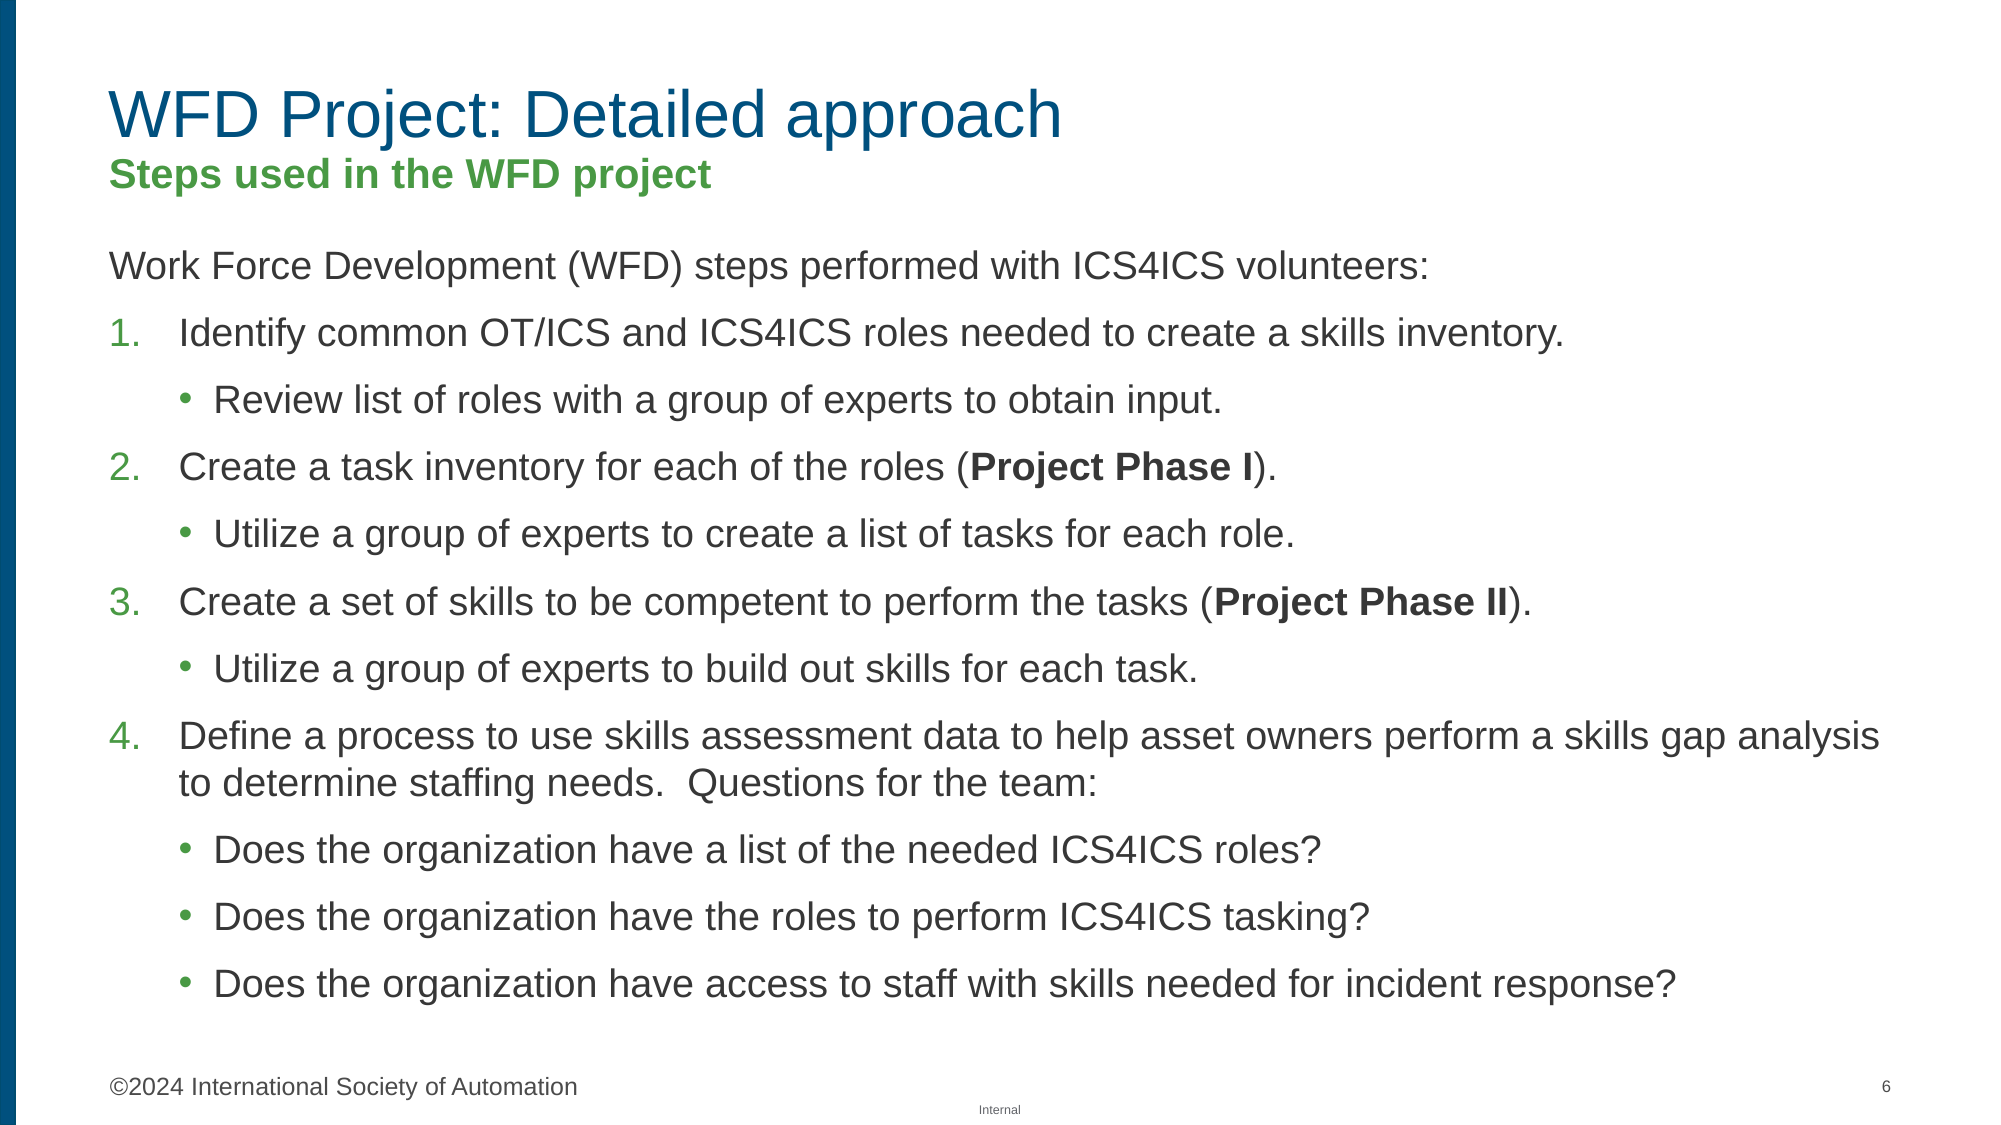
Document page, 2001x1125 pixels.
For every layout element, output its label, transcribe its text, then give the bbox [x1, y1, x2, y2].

list Work Force Development (WFD) steps performed with ICS4ICS volunteers: Identify common OT/ICS and ICS4ICS roles needed to create a skills inventory. Review list of roles with a group of experts to obtain input. Create a task inventory for each of the roles (Project Phase I). Utilize a group of experts to create a list of tasks for each role. Create a set of skills to be competent to perform the tasks (Project Phase II). Utilize a group of experts to build out skills for each task. Define a process to use skills assessment data to help asset owners perform a skills gap analysis to determine staffing needs. Questions for the team: Does the organization have a list of the needed ICS4ICS roles? Does the organization have the roles to perform ICS4ICS tasking? Does the organization have access to staff with skills needed for incident response? [93, 232, 1907, 1014]
slide_number 6 [1456, 1071, 1907, 1100]
title WFD Project: Detailed approach Steps used in the WFD project [93, 93, 1819, 184]
